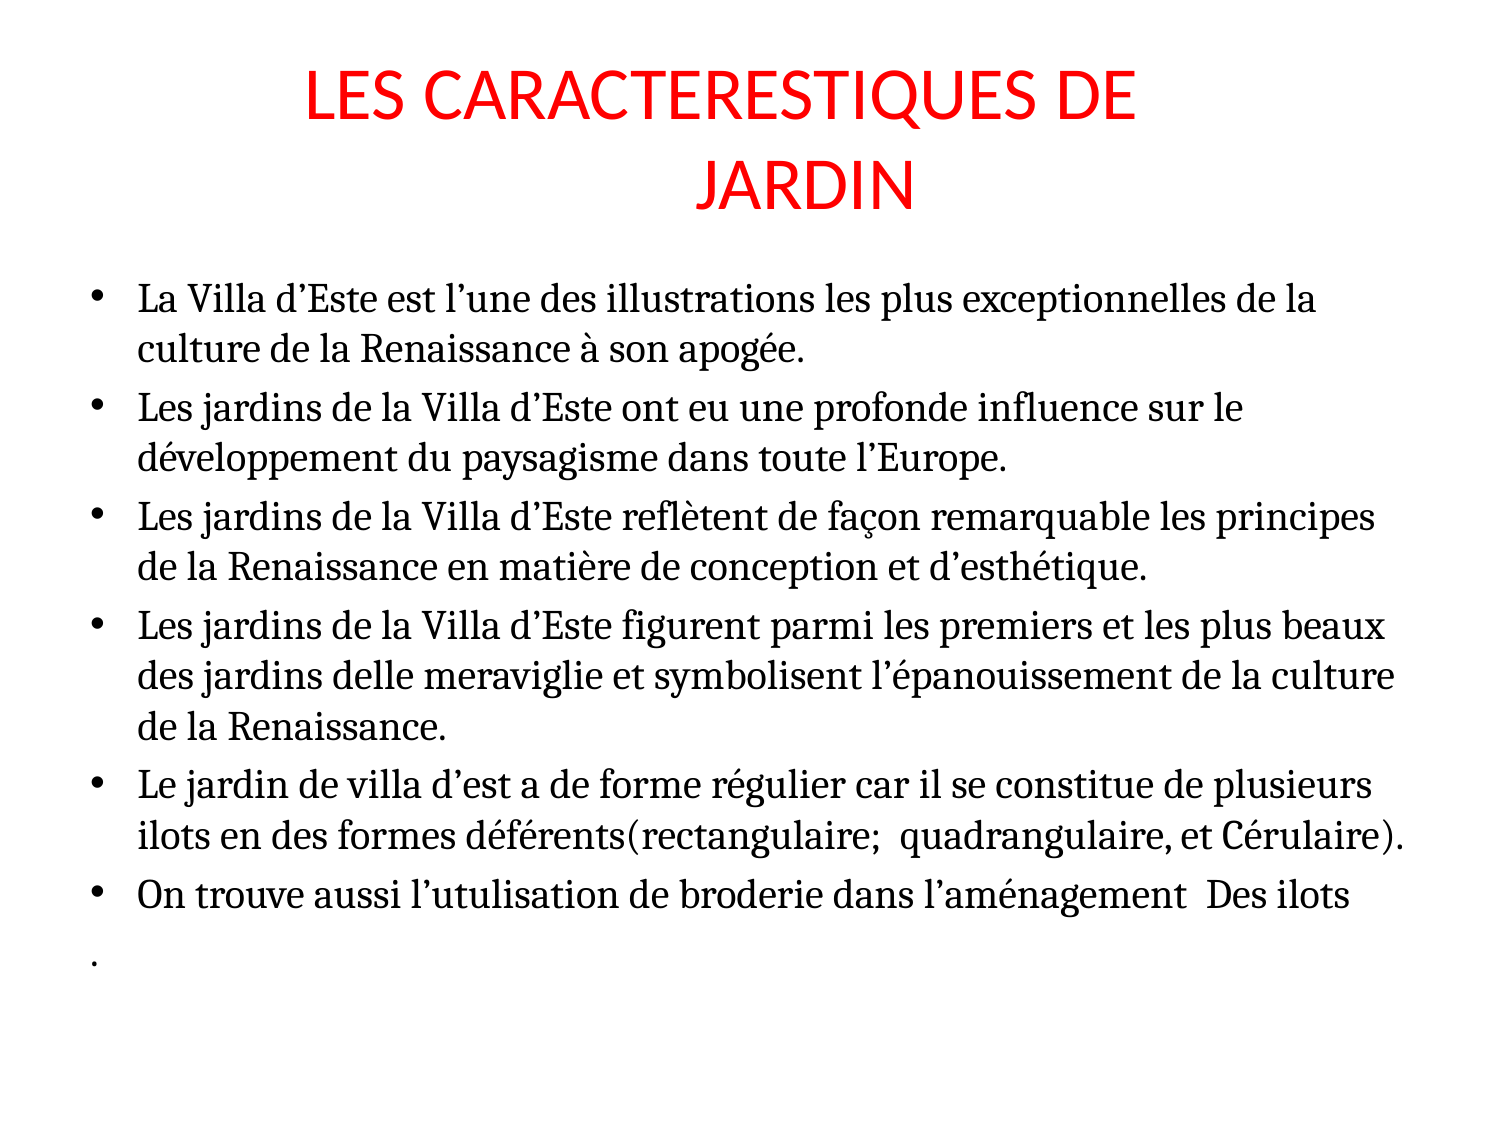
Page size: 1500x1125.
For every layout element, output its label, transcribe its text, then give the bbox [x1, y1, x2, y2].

title LES CARACTERESTIQUES DE JARDIN [187, 35, 1425, 235]
list La Villa d’Este est l’une des illustrations les plus exceptionnelles de la culture de la Renaissance à son apogée. Les jardins de la Villa d’Este ont eu une profonde influence sur le développement du paysagisme dans toute l’Europe. Les jardins de la Villa d’Este reflètent de façon remarquable les principes de la Renaissance en matière de conception et d’esthétique. Les jardins de la Villa d’Este figurent parmi les premiers et les plus beaux des jardins delle meraviglie et symbolisent l’épanouissement de la culture de la Renaissance. Le jardin de villa d’est a de forme régulier car il se constitue de plusieurs ilots en des formes déférents(rectangulaire; quadrangulaire, et Cérulaire). On trouve aussi l’utulisation de broderie dans l’aménagement Des ilots . [75, 262, 1425, 1067]
